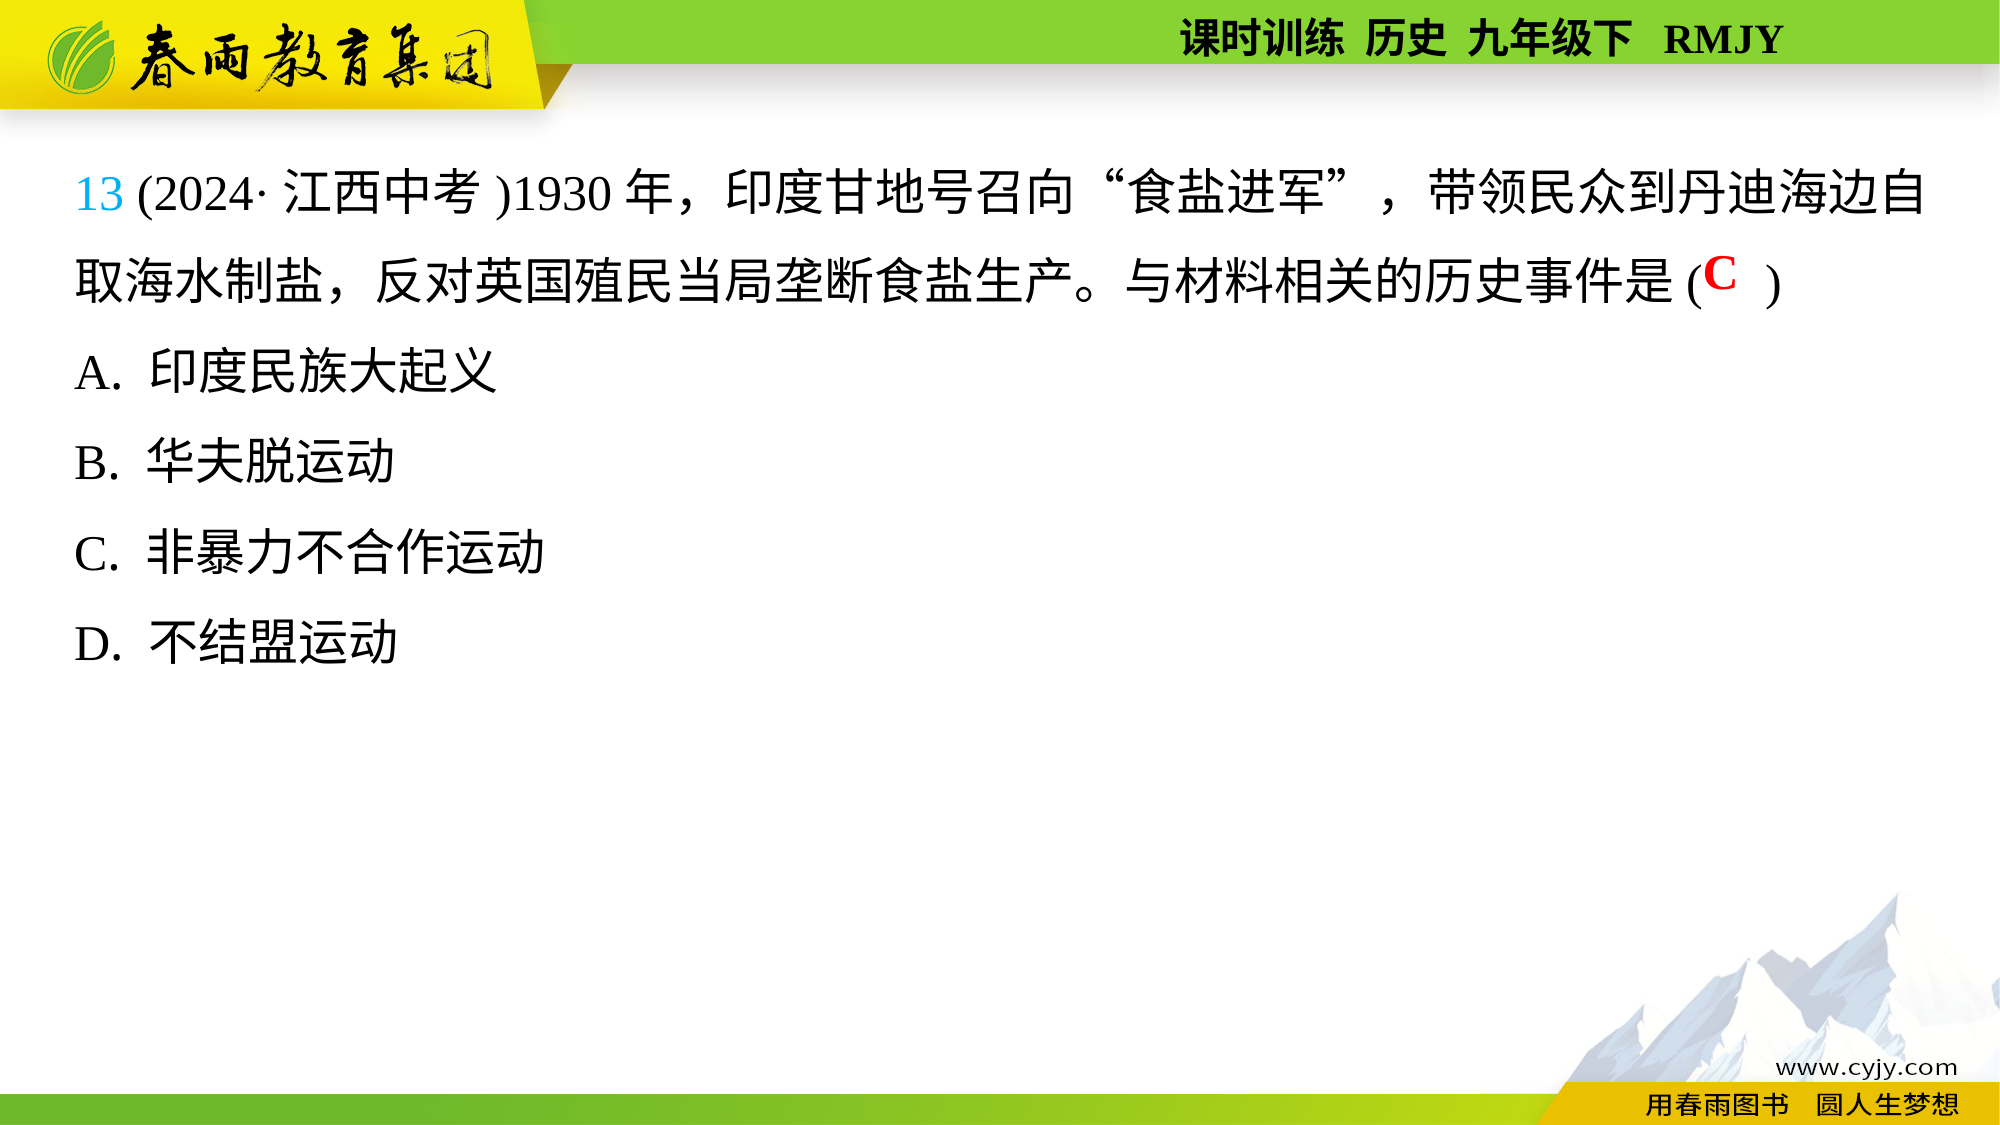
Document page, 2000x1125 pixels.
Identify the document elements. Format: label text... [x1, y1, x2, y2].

text_box C [1687, 231, 1752, 307]
list 13 (2024·江西中考)1930年，印度甘地号召向“食盐进军”，带领民众到丹迪海边自取海水制盐，反对英国殖民当局垄断食盐生产。与材料相关的历史事件是( ) A. 印度民族大起义 B. 华夫脱运动 C. 非暴力不合作运动 D. 不结盟运动 [59, 122, 1944, 683]
picture [0, 0, 2000, 1125]
